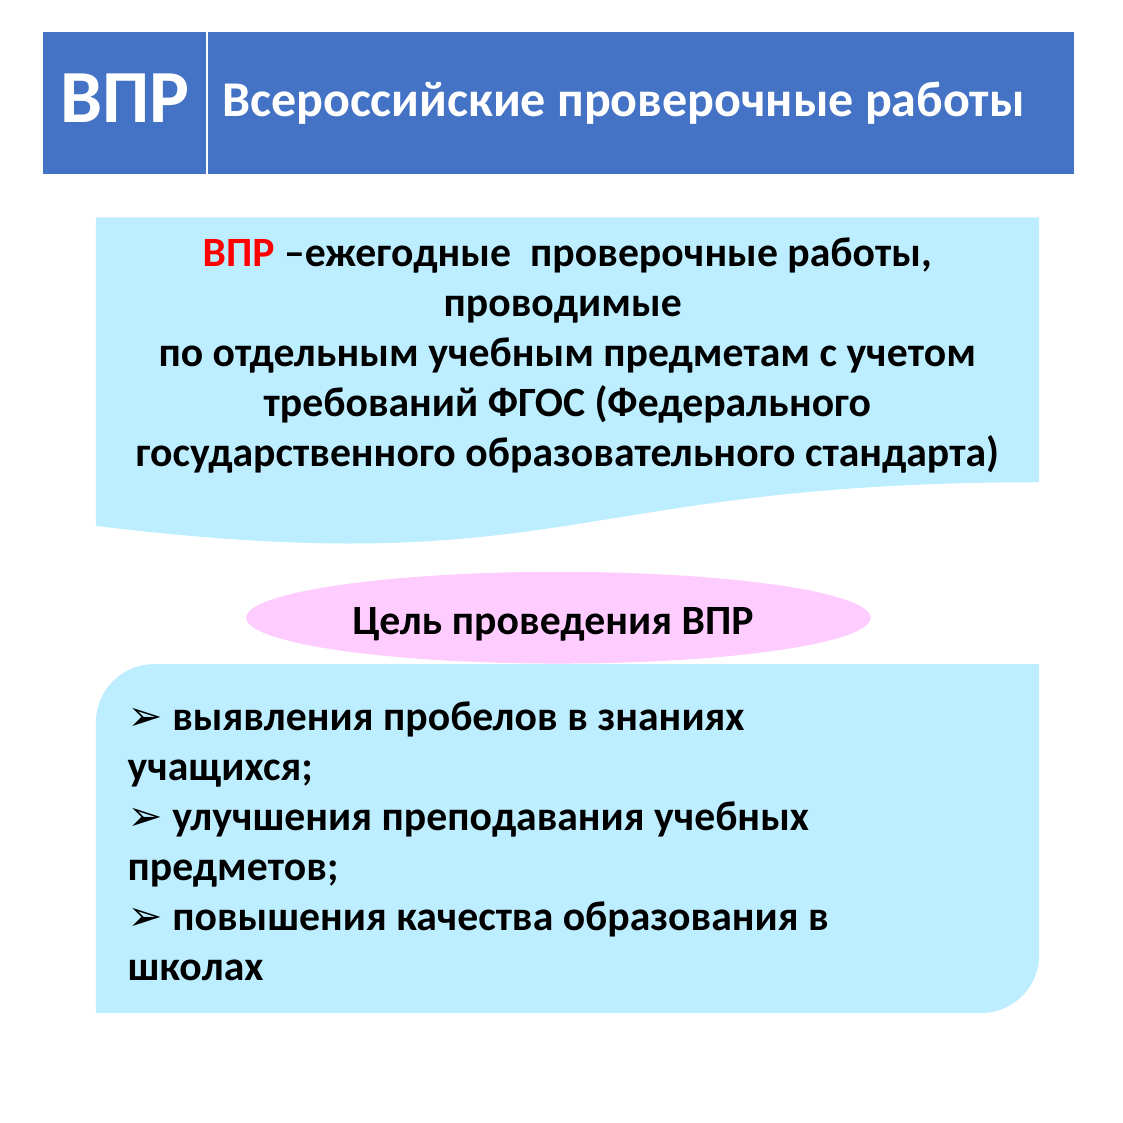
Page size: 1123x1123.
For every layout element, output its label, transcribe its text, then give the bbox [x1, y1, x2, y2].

table_header Всероссийские проверочные работы [208, 32, 1074, 174]
text_box ВПР –ежегодные проверочные работы, проводимые по отдельным учебным предметам с учетом требований ФГОС (Федерального государственного образовательного стандарта) [95, 217, 1040, 544]
table_header ВПР [43, 32, 206, 174]
text_box ➢ выявления пробелов в знаниях учащихся; ➢ улучшения преподавания учебных предметов; ➢ повышения качества образования в школах [95, 664, 1040, 1014]
text_box Цель проведения ВПР [246, 571, 871, 664]
